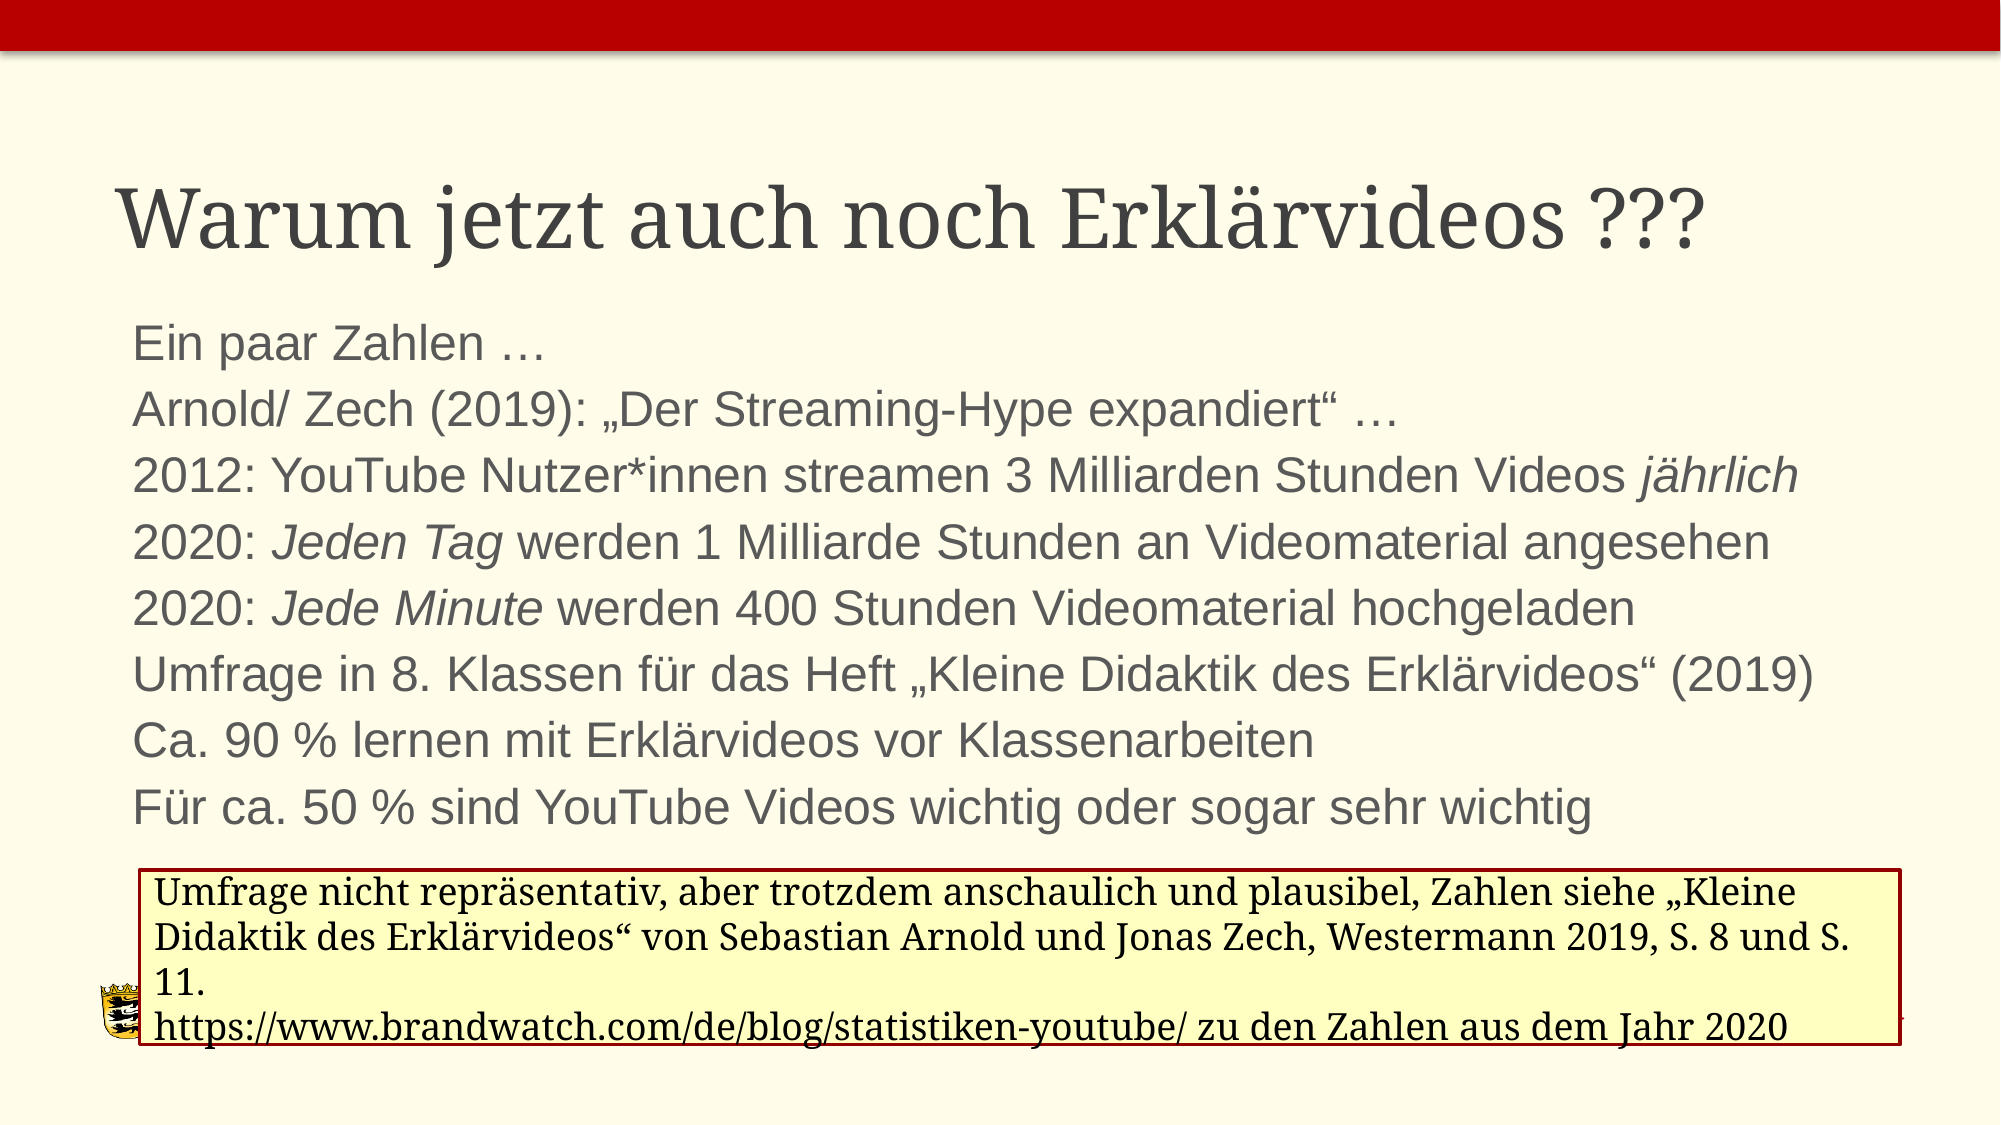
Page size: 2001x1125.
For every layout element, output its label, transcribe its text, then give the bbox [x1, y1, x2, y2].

picture [98, 981, 138, 1041]
text_box Umfrage nicht repräsentativ, aber trotzdem anschaulich und plausibel, Zahlen siehe „Kleine Didaktik des Erklärvideos“ von Sebastian Arnold und Jonas Zech, Westermann 2019, S. 8 und S. 11. https://www.brandwatch.com/de/blog/statistiken-youtube/ zu den Zahlen aus dem Jahr 2020 [138, 868, 1902, 1046]
list Ein paar Zahlen … Arnold/ Zech (2019): „Der Streaming-Hype expandiert“ … 2012: YouTube Nutzer*innen streamen 3 Milliarden Stunden Videos jährlich 2020: Jeden Tag werden 1 Milliarde Stunden an Videomaterial angesehen 2020: Jede Minute werden 400 Stunden Videomaterial hochgeladen Umfrage in 8. Klassen für das Heft „Kleine Didaktik des Erklärvideos“ (2019) Ca. 90 % lernen mit Erklärvideos vor Klassenarbeiten Für ca. 50 % sind YouTube Videos wichtig oder sogar sehr wichtig [99, 303, 1900, 965]
title Warum jetzt auch noch Erklärvideos ??? [99, 127, 1900, 303]
